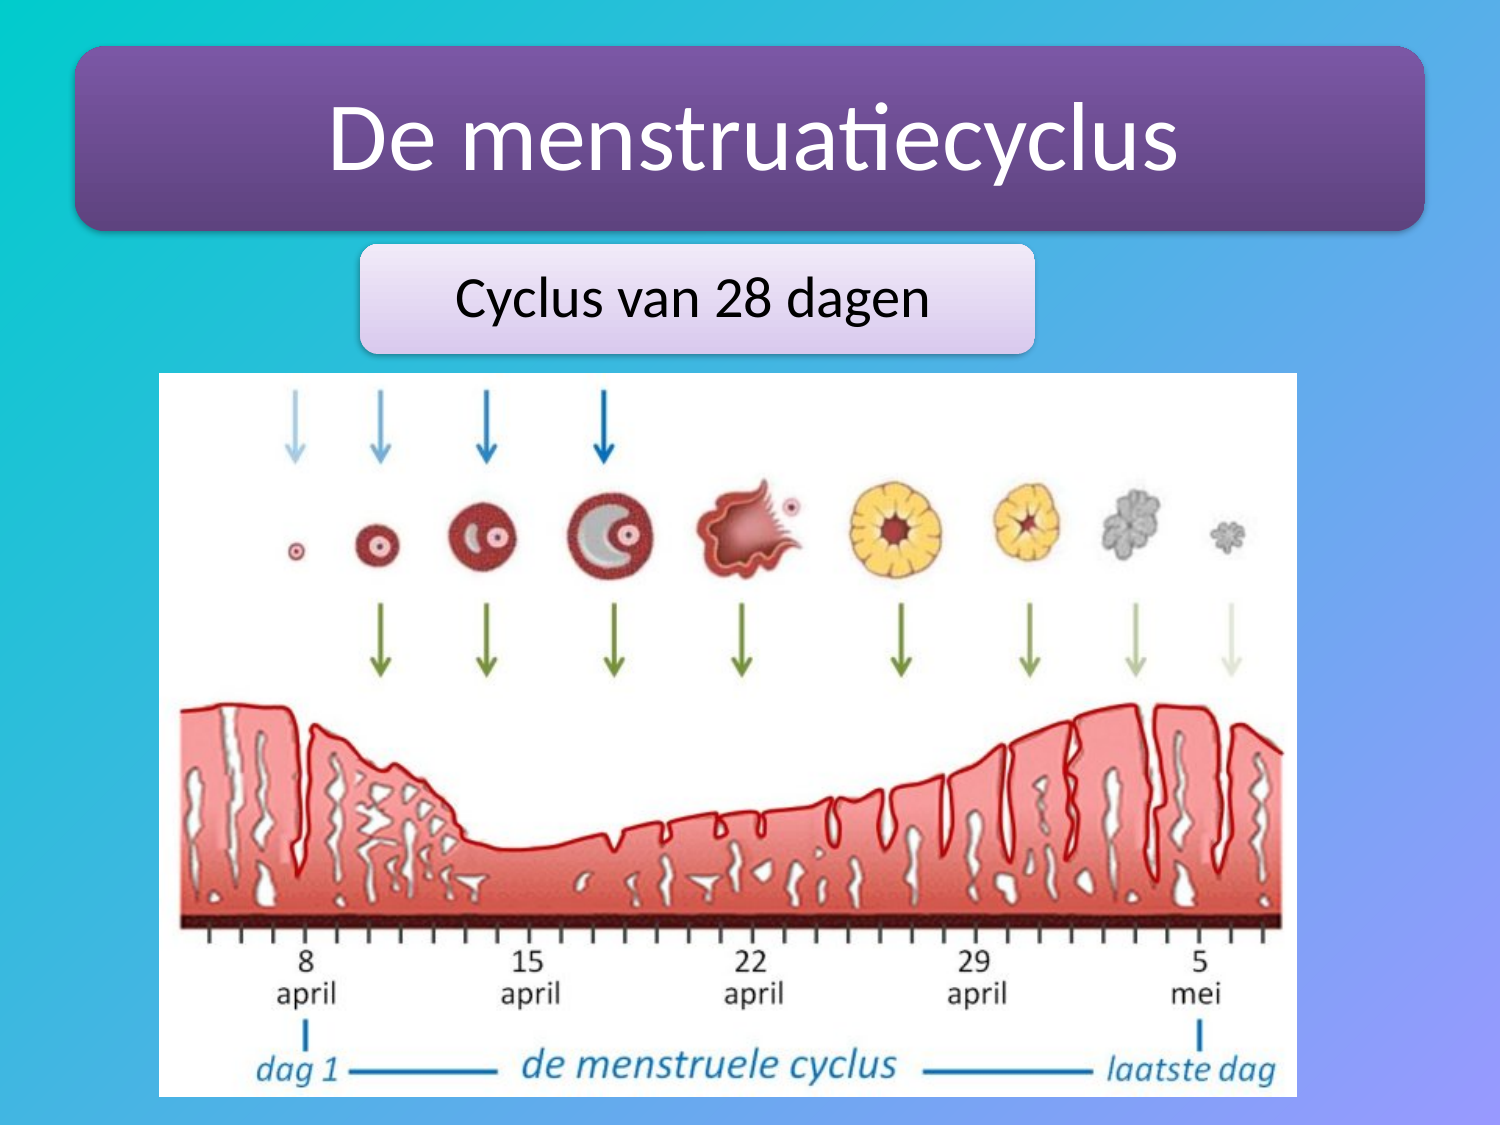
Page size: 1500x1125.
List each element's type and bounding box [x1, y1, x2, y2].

list [359, 243, 1036, 355]
picture [159, 373, 1298, 1098]
text_box [74, 44, 1426, 233]
